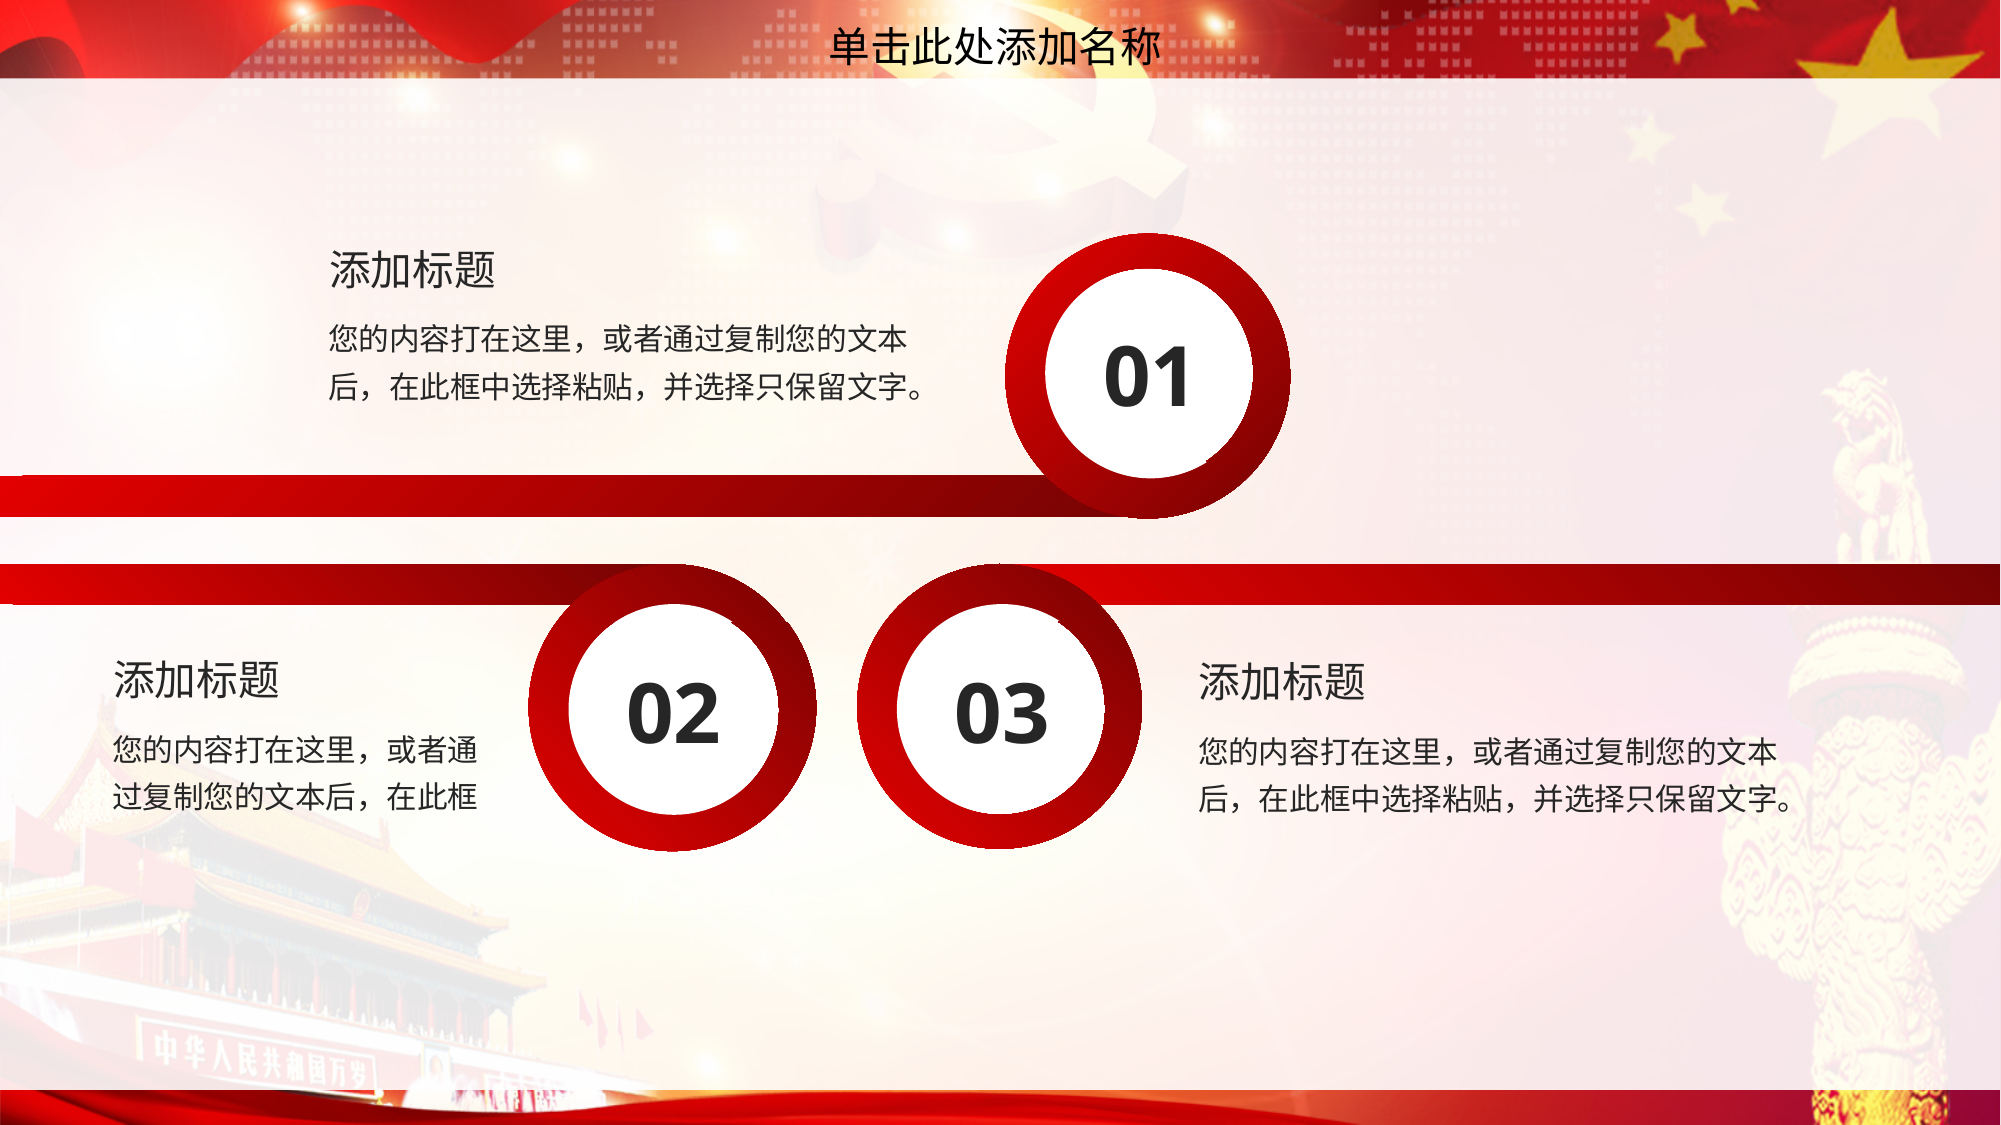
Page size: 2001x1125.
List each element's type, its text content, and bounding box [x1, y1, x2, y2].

text_box [0, 77, 2000, 1091]
text_box [0, 563, 675, 605]
text_box 您的内容打在这里，或者通过复制您的文本后，在此框中选择粘贴，并选择只保留文字。 [313, 301, 947, 412]
text_box 添加标题 [1184, 648, 1382, 714]
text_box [1005, 233, 1291, 519]
picture [0, 0, 2001, 1125]
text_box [528, 564, 817, 852]
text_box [857, 564, 1142, 849]
text_box 添加标题 [314, 235, 512, 301]
text_box [0, 475, 1005, 517]
text_box 单击此处添加名称 [753, 12, 1238, 78]
text_box 您的内容打在这里，或者通过复制您的文本后，在此框 [97, 712, 513, 823]
text_box [1000, 563, 2000, 605]
text_box 您的内容打在这里，或者通过复制您的文本后，在此框中选择粘贴，并选择只保留文字。 [1183, 714, 1817, 825]
text_box 添加标题 [98, 646, 295, 712]
